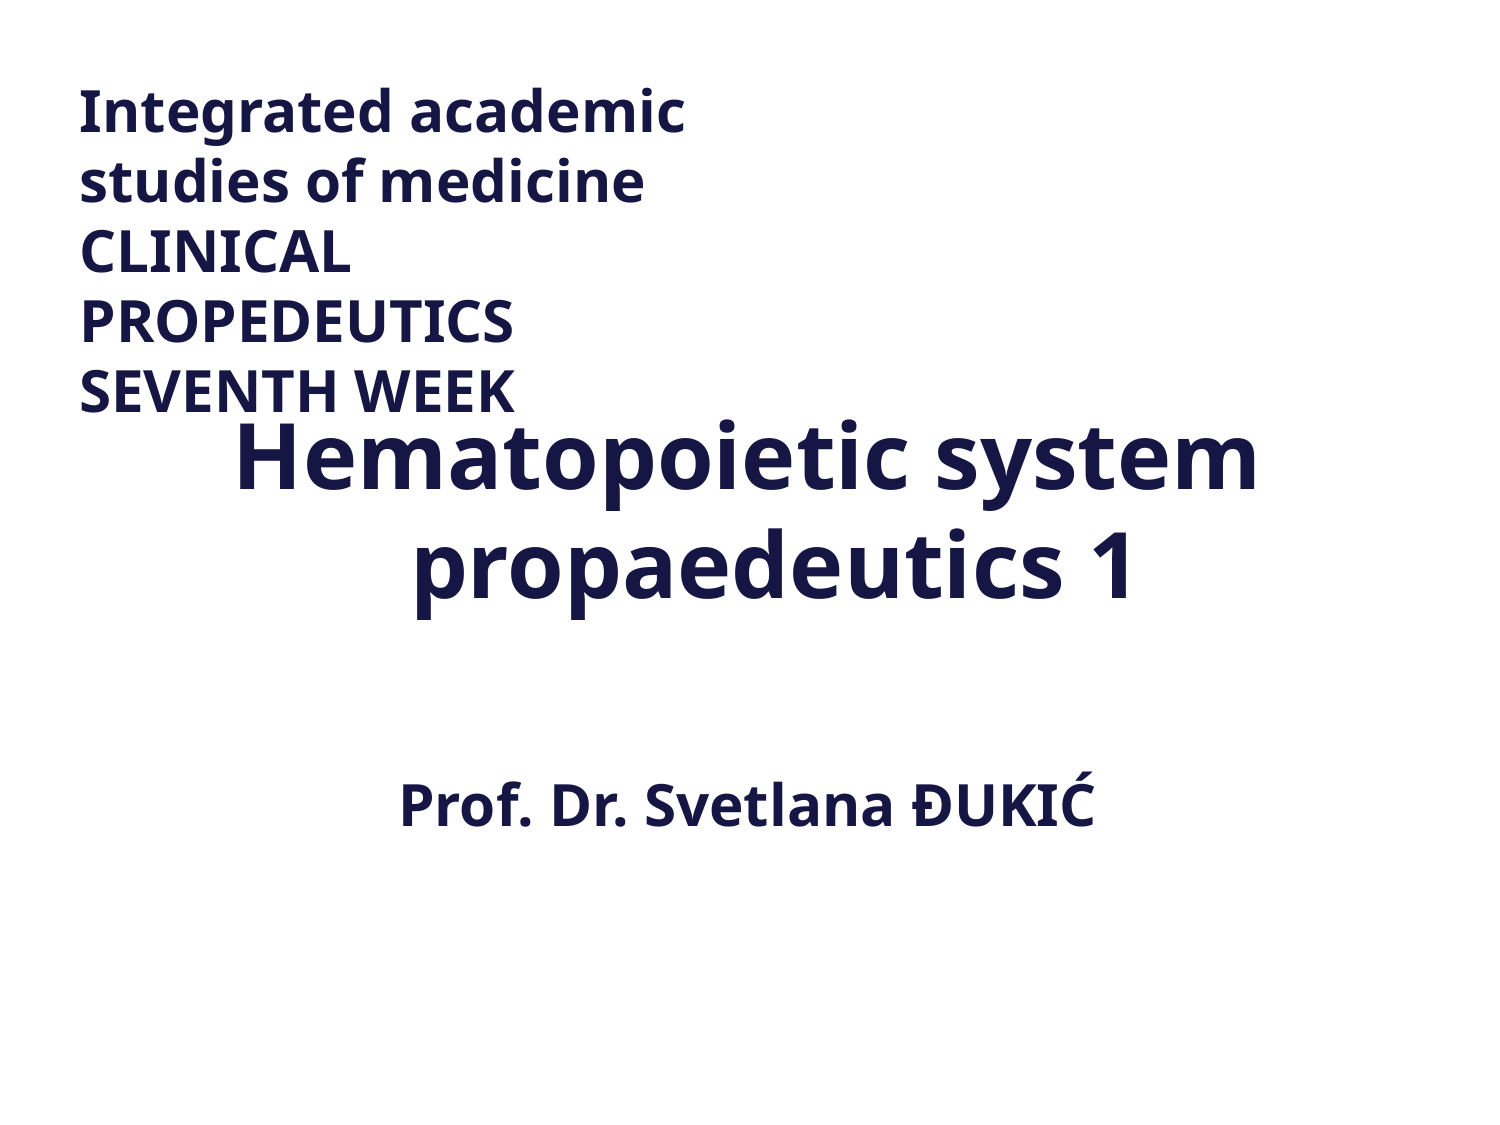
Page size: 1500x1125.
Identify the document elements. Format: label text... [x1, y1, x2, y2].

title Hematopoietic system propaedeutics 1 [109, 326, 1386, 689]
subtitle Prof. Dr. Svetlana ĐUKIĆ [222, 688, 1273, 977]
text_box Integrated academic studies of medicine CLINICAL PROPEDEUTICS SEVENTH WEEK [64, 66, 703, 521]
